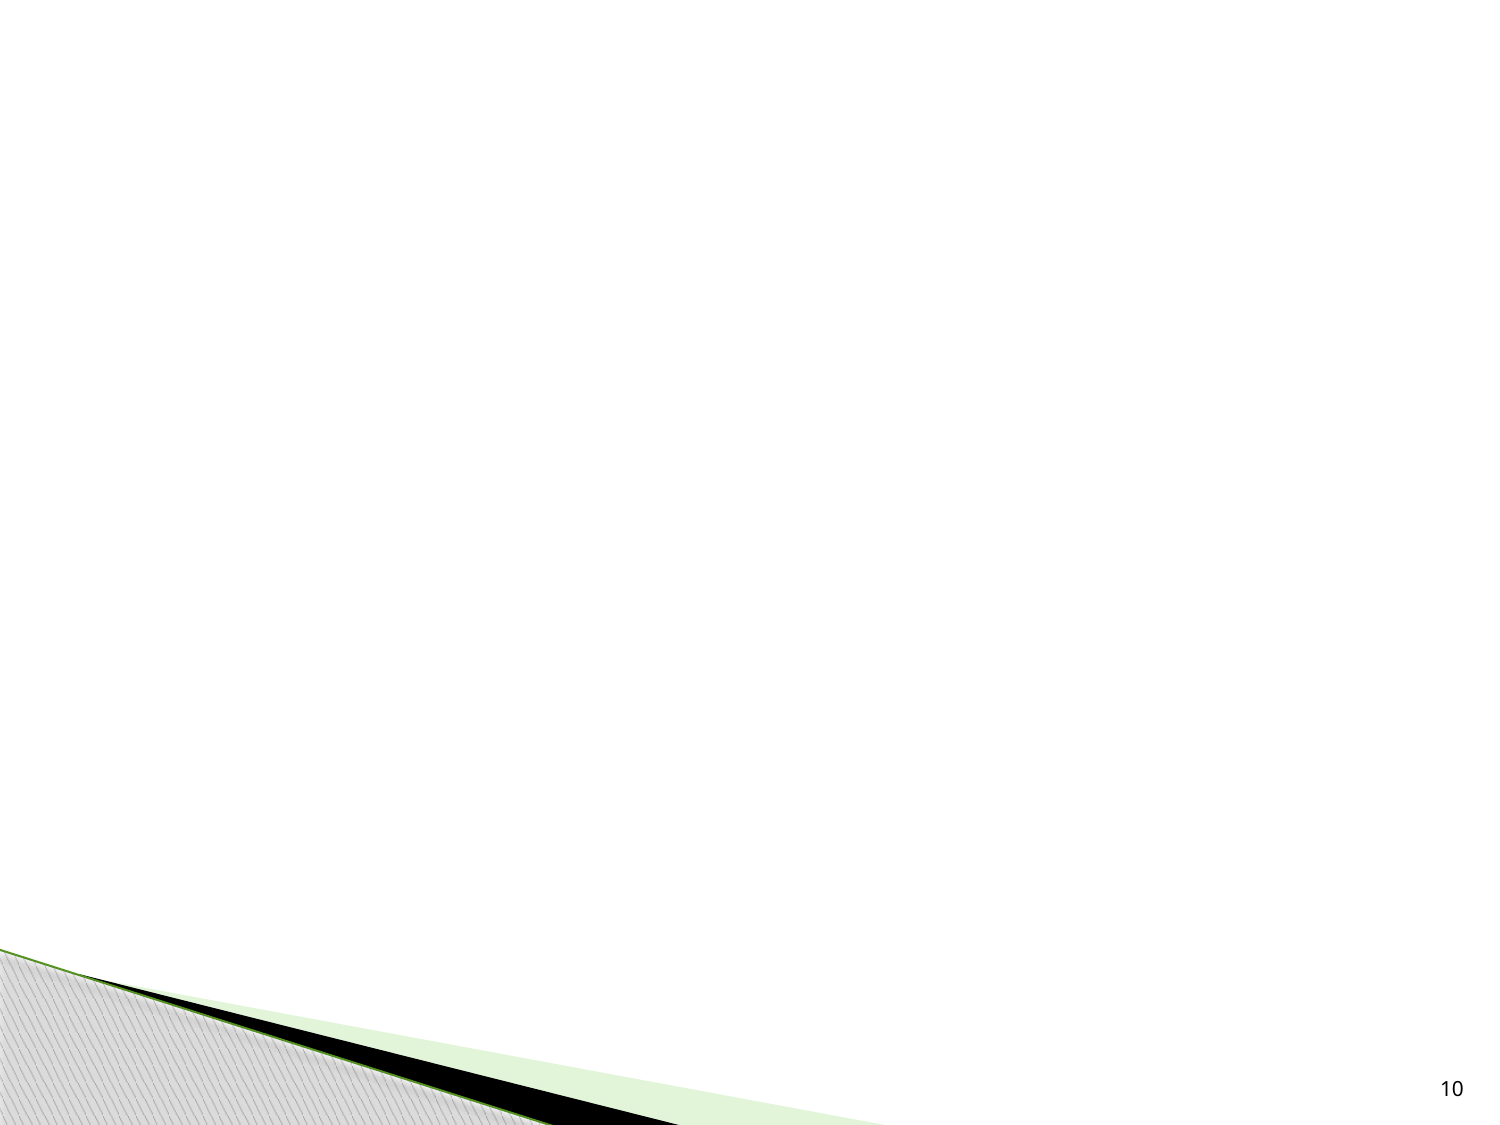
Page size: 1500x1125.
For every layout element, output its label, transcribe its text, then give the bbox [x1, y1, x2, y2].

slide_number 10 [1418, 1051, 1479, 1112]
